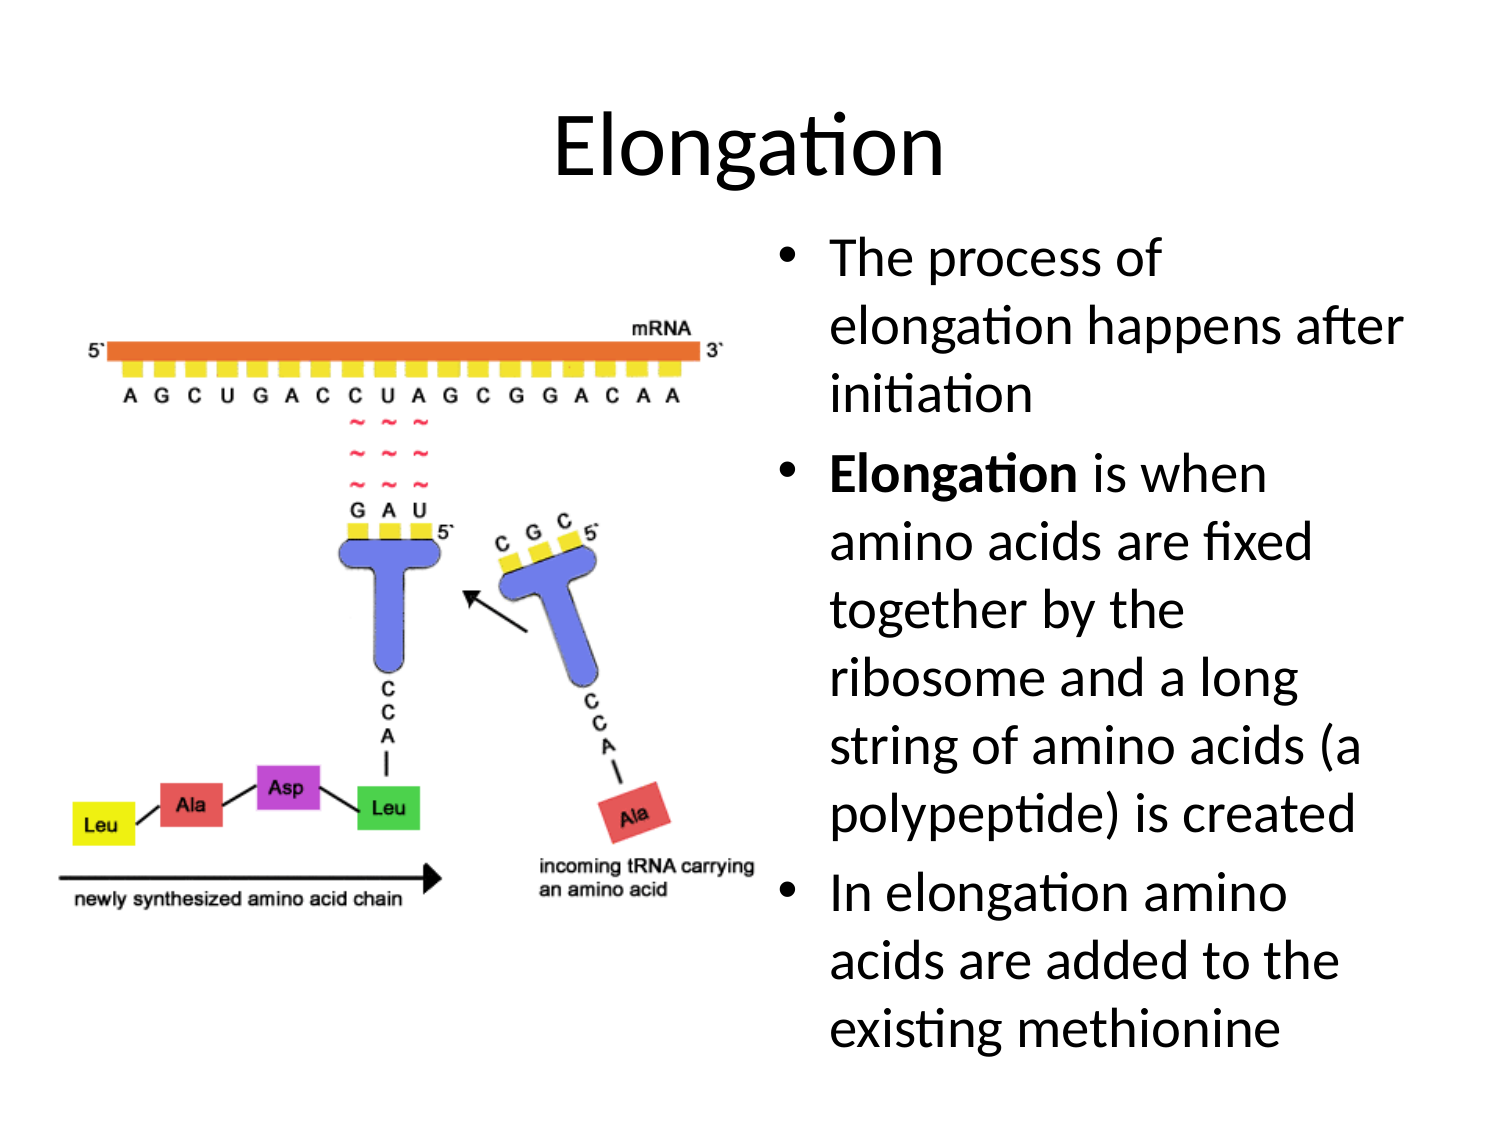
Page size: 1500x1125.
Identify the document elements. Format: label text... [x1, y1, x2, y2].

list The process of elongation happens after initiation Elongation is when amino acids are fixed together by the ribosome and a long string of amino acids (a polypeptide) is created In elongation amino acids are added to the existing methionine [762, 212, 1425, 1075]
title Elongation [75, 45, 1425, 233]
picture [51, 312, 763, 929]
